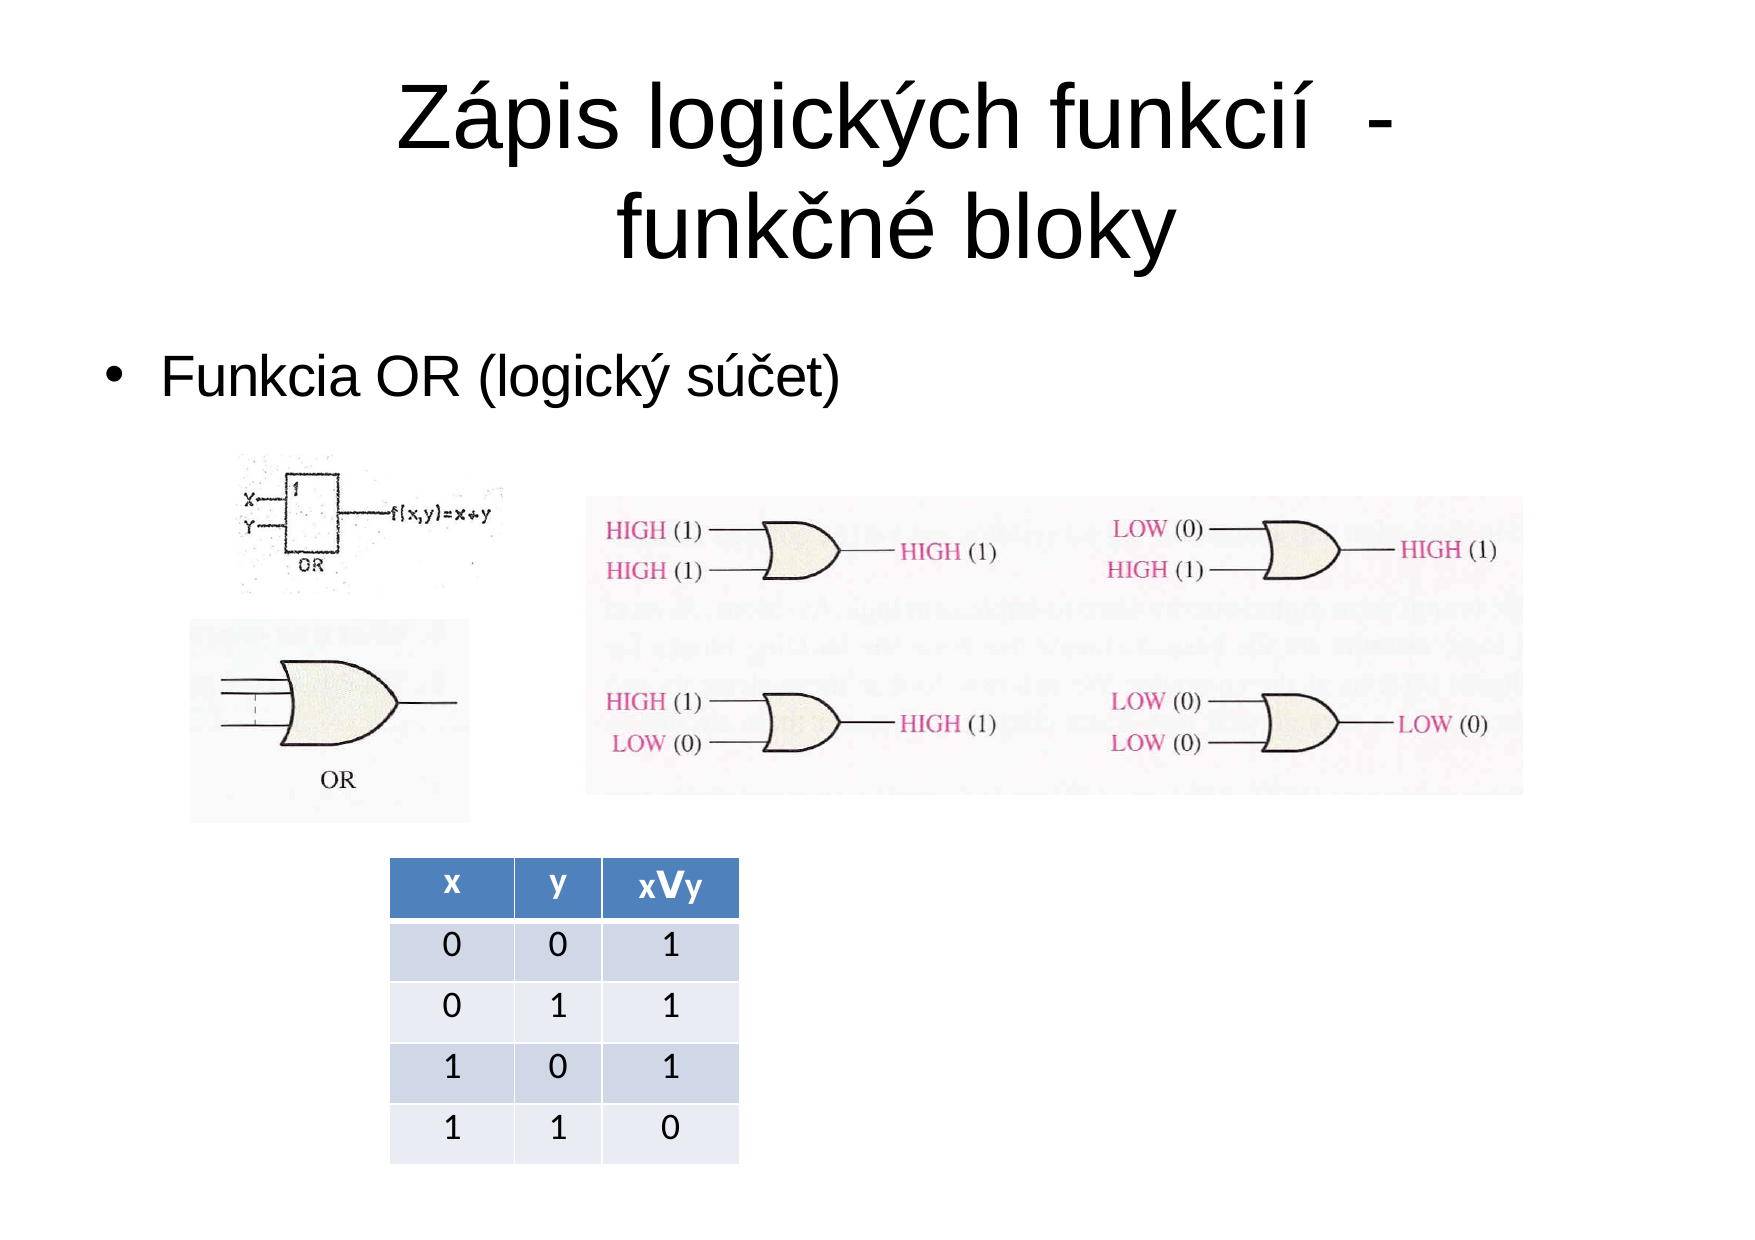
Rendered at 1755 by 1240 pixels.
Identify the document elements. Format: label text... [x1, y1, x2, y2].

table_cell 0 [515, 924, 601, 981]
table_cell 1 [603, 983, 739, 1042]
table_cell 1 [515, 1105, 601, 1164]
text_box Zápis logických funkcií - funkčné bloky [239, 57, 1553, 325]
table_header xꓦy [603, 858, 739, 918]
table_cell 1 [603, 1044, 739, 1103]
text_box Funkcia OR (logický súčet) [102, 338, 1628, 445]
picture [230, 454, 503, 594]
picture [585, 496, 1524, 795]
table_cell 0 [603, 1105, 739, 1164]
picture [189, 619, 470, 823]
table_cell 0 [390, 924, 514, 981]
table_cell 0 [515, 1044, 601, 1103]
table_header y [515, 858, 601, 918]
table_cell 1 [603, 924, 739, 981]
table_header x [390, 858, 514, 918]
table_cell 1 [390, 1044, 514, 1103]
table_cell 1 [515, 983, 601, 1042]
table_cell 0 [390, 983, 514, 1042]
table_cell 1 [390, 1105, 514, 1164]
